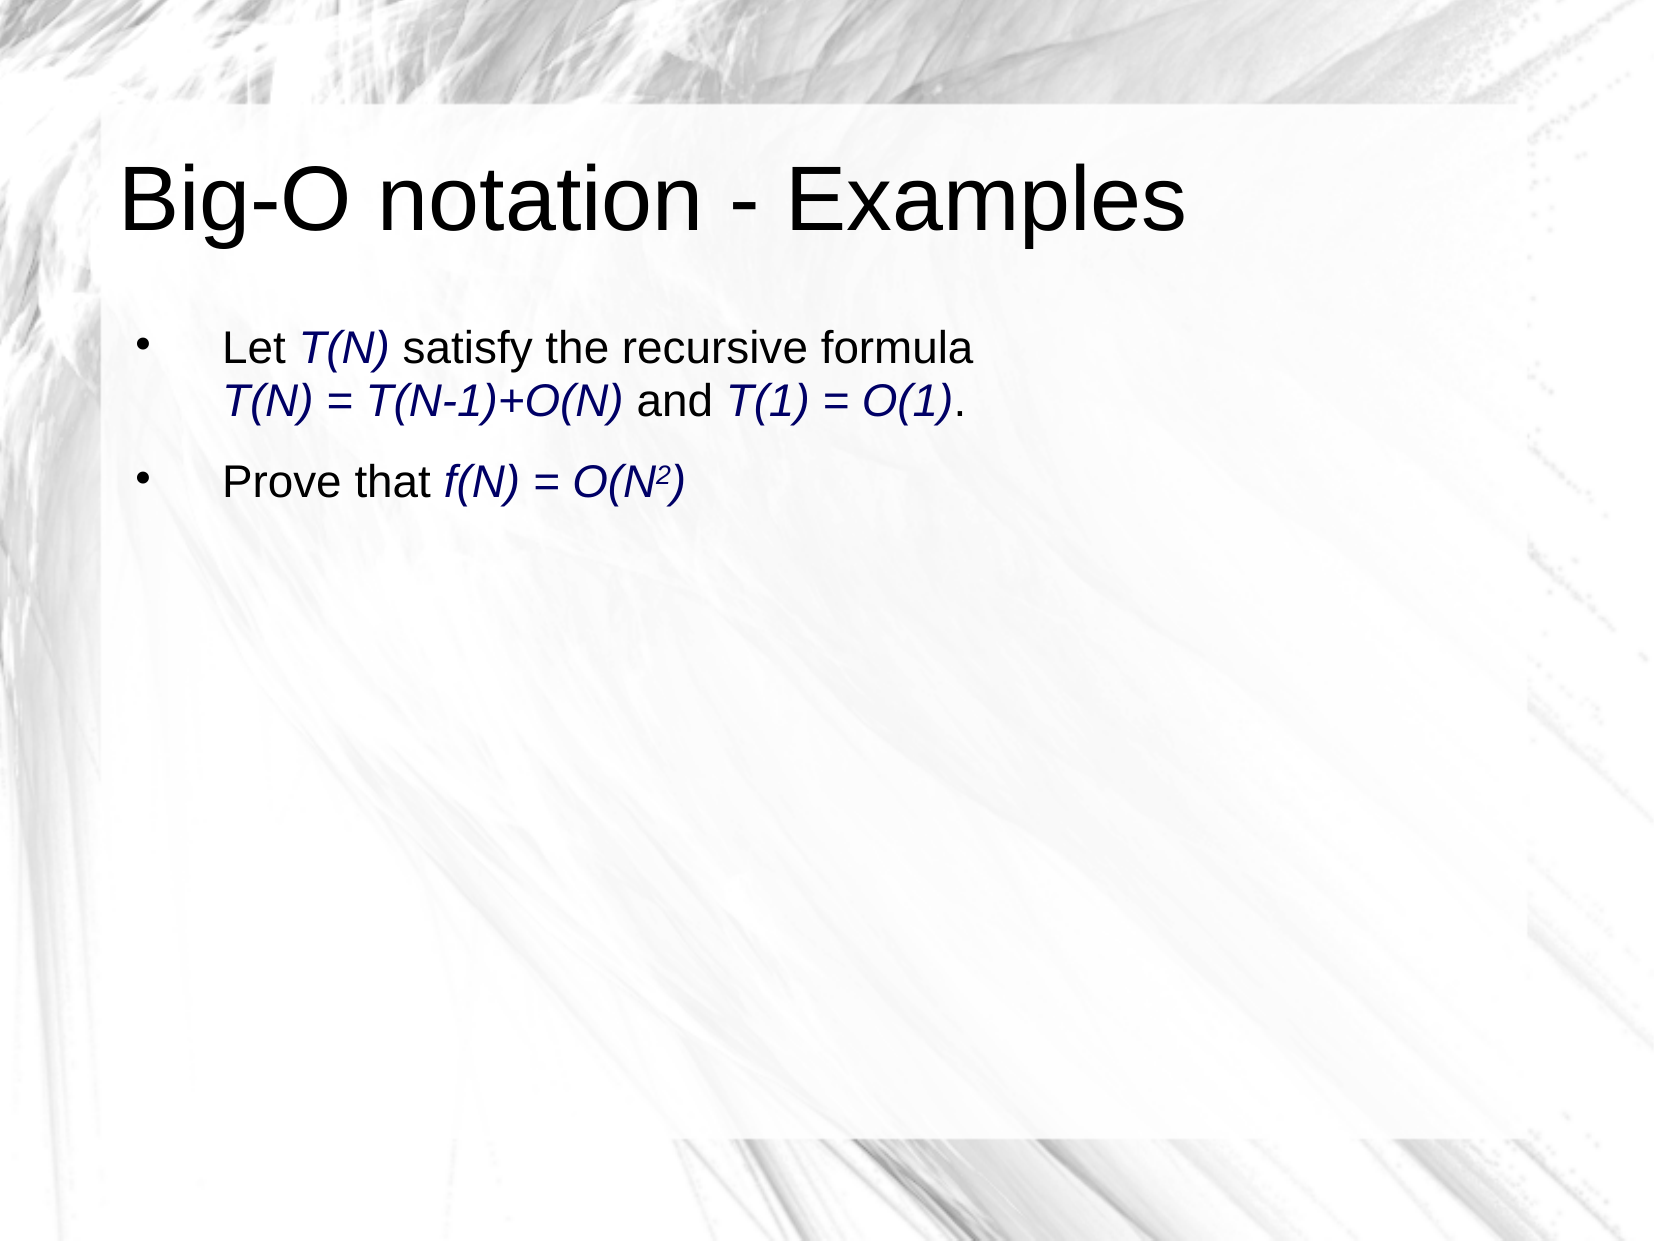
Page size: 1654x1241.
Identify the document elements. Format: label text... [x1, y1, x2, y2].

list Let T(N) satisfy the recursive formula T(N) = T(N-1)+O(N) and T(1) = O(1). Prove that f(N) = O(N2) [118, 319, 1571, 1109]
title Big-O notation - Examples [118, 112, 1506, 281]
picture [0, 0, 1654, 1241]
